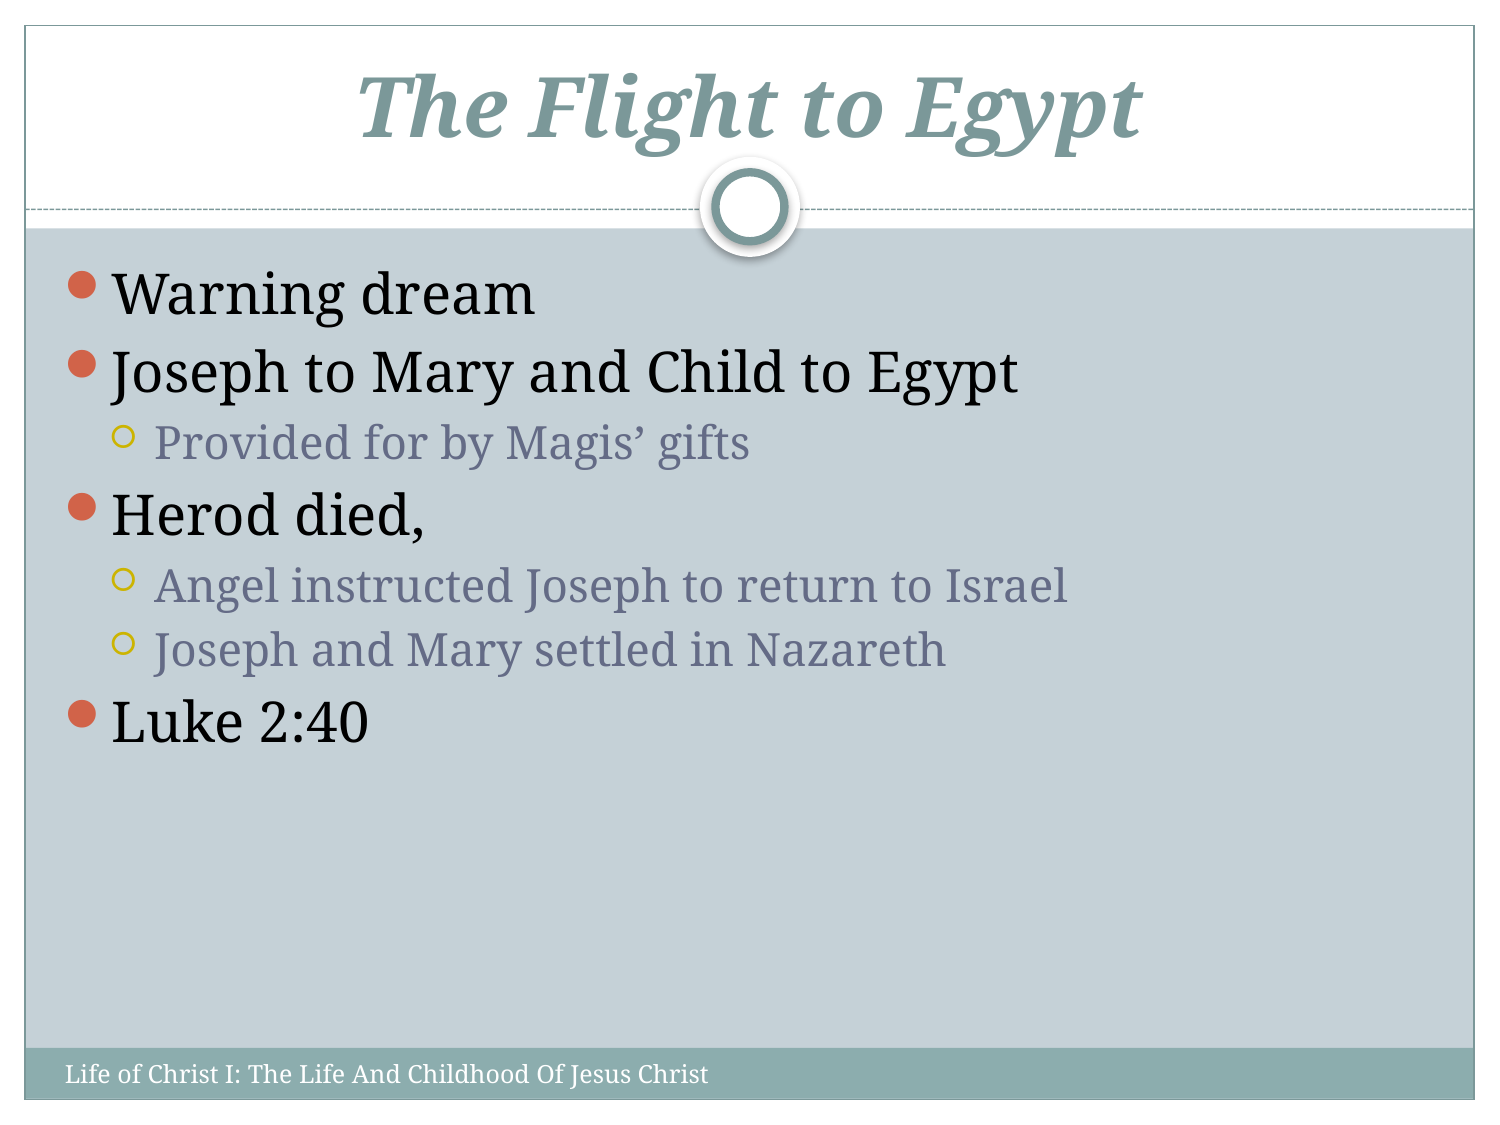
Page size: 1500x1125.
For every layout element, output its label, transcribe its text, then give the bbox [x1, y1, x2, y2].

title The Flight to Egypt [49, 37, 1450, 162]
list Warning dream Joseph to Mary and Child to Egypt Provided for by Magis’ gifts Herod died, Angel instructed Joseph to return to Israel Joseph and Mary settled in Nazareth Luke 2:40 [49, 250, 1445, 1001]
footer Life of Christ I: The Life And Childhood Of Jesus Christ [50, 1051, 866, 1112]
